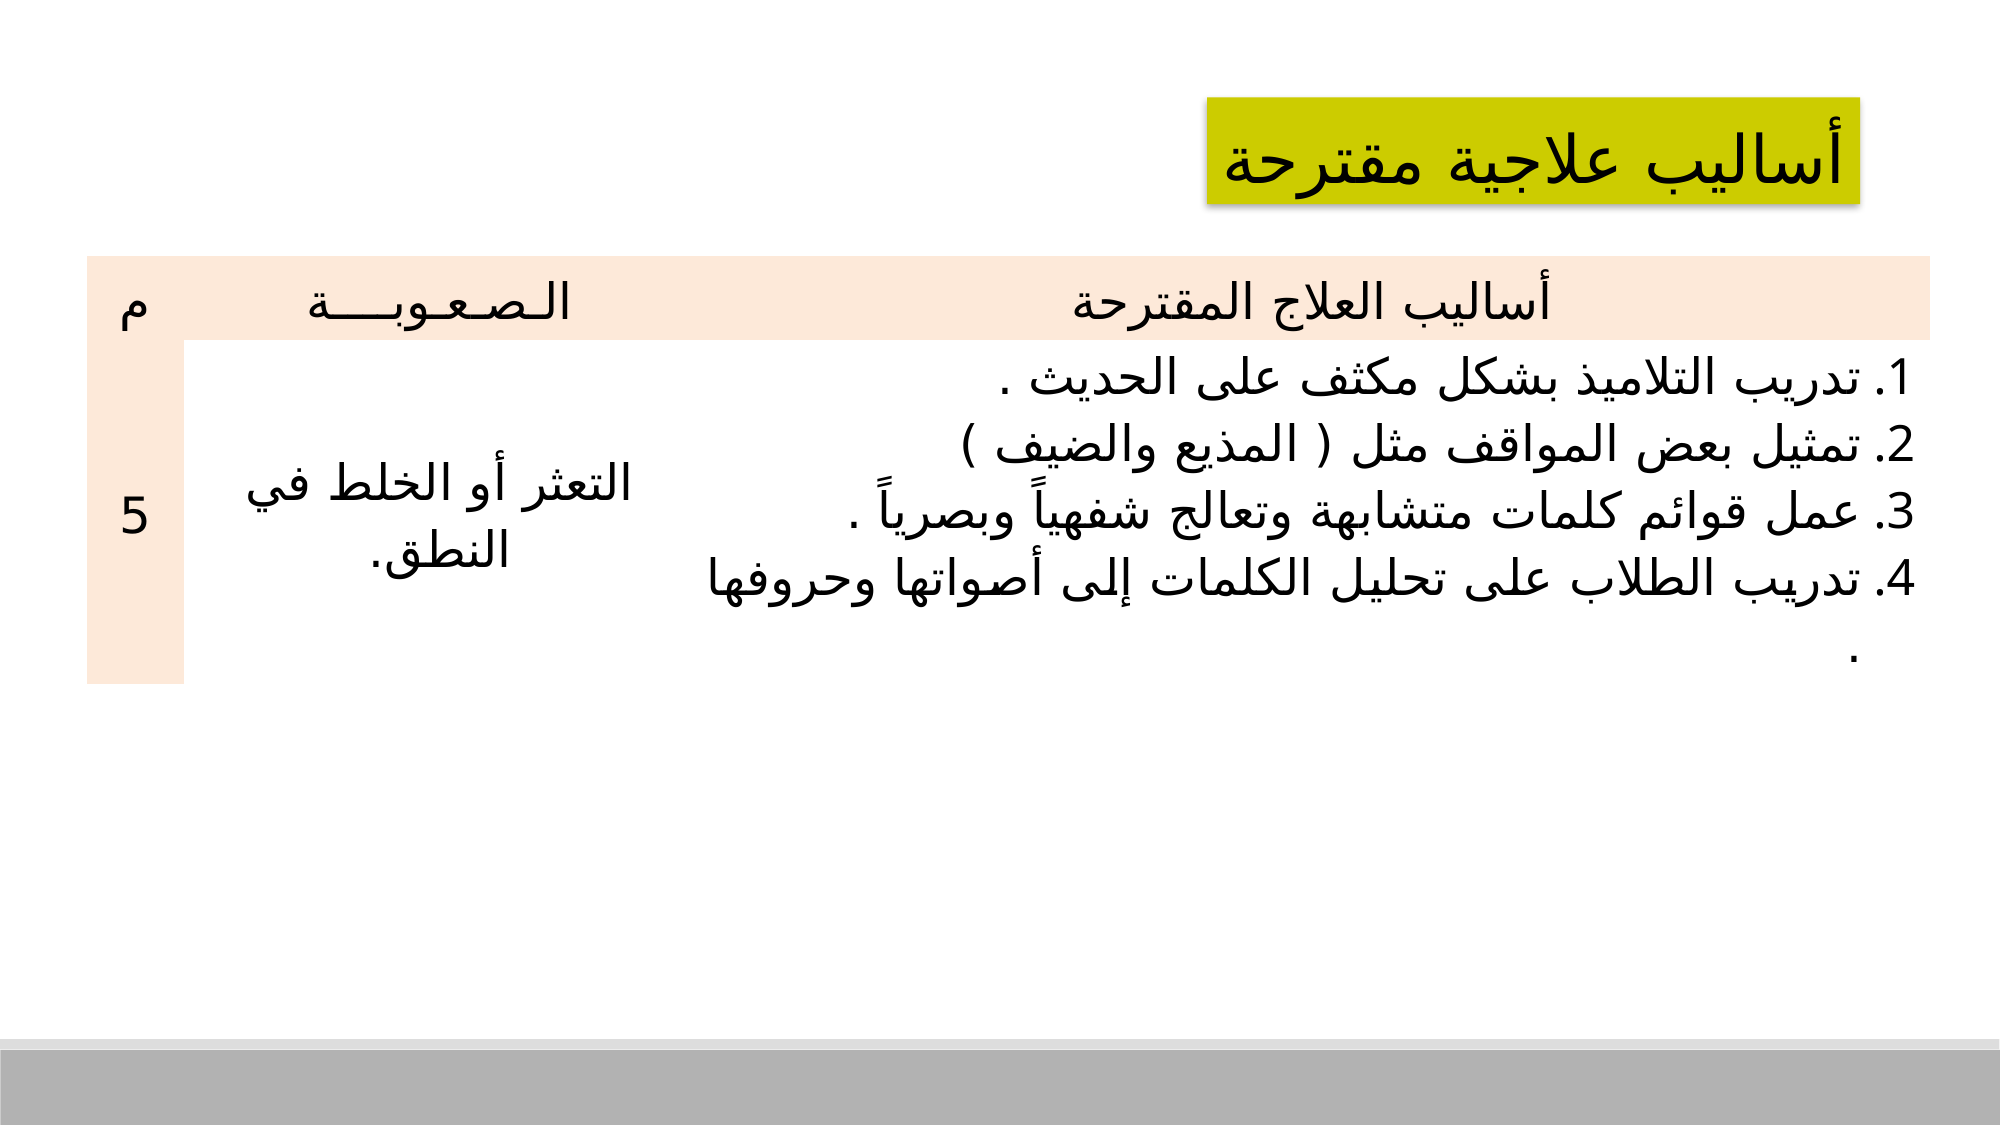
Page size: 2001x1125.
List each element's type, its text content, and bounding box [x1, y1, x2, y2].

table_cell تدريب التلاميذ بشكل مكثف على الحديث . تمثيل بعض المواقف مثل ( المذيع والضيف ) عمل قوائم كلمات متشابهة وتعالج شفهياً وبصرياً . تدريب الطلاب على تحليل الكلمات إلى أصواتها وحروفها . [695, 340, 1930, 684]
table_cell 5 [87, 340, 184, 684]
table_header م [87, 256, 184, 340]
text_box أساليب علاجية مقترحة [1206, 96, 1861, 205]
table_header الـصـعـوبــــة [184, 256, 695, 340]
table_header أساليب العلاج المقترحة [695, 256, 1930, 340]
table_cell التعثر أو الخلط في النطق. [184, 340, 695, 684]
